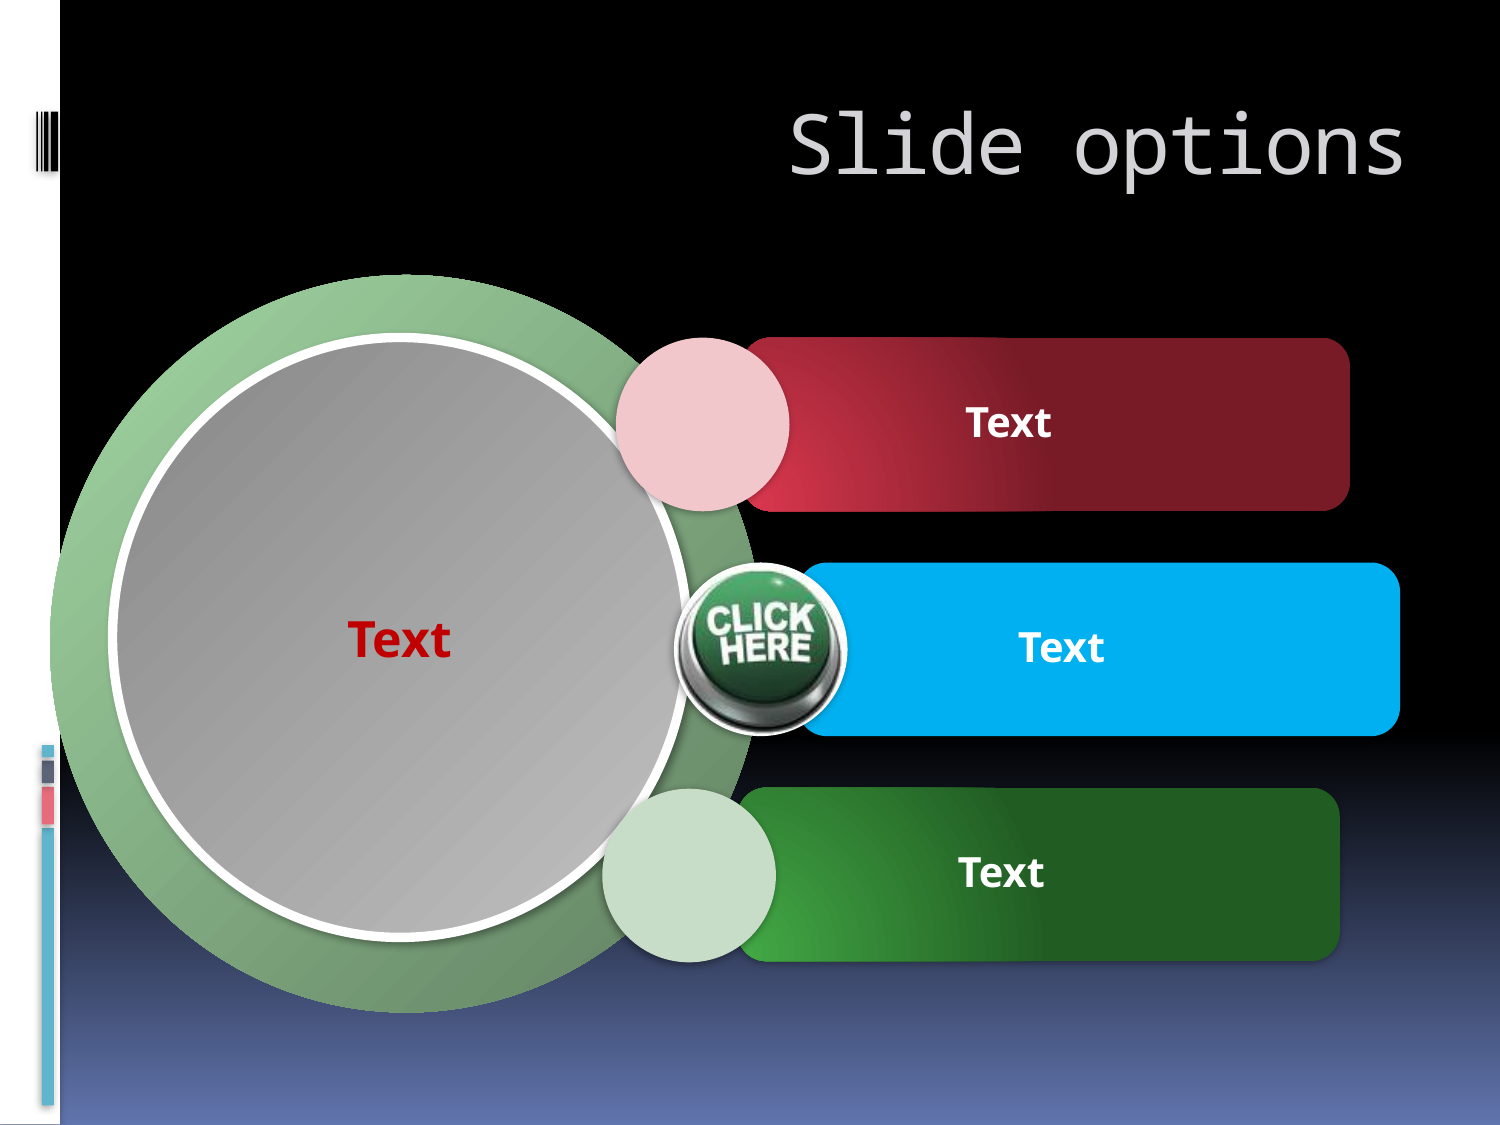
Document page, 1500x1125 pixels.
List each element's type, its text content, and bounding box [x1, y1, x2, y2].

title Slide options [150, 83, 1425, 234]
text_box PowerPoint has new layouts that give you more ways to present your words, images and media. [47, 272, 604, 1015]
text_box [486, 336, 1413, 963]
text_box Text [110, 335, 481, 940]
